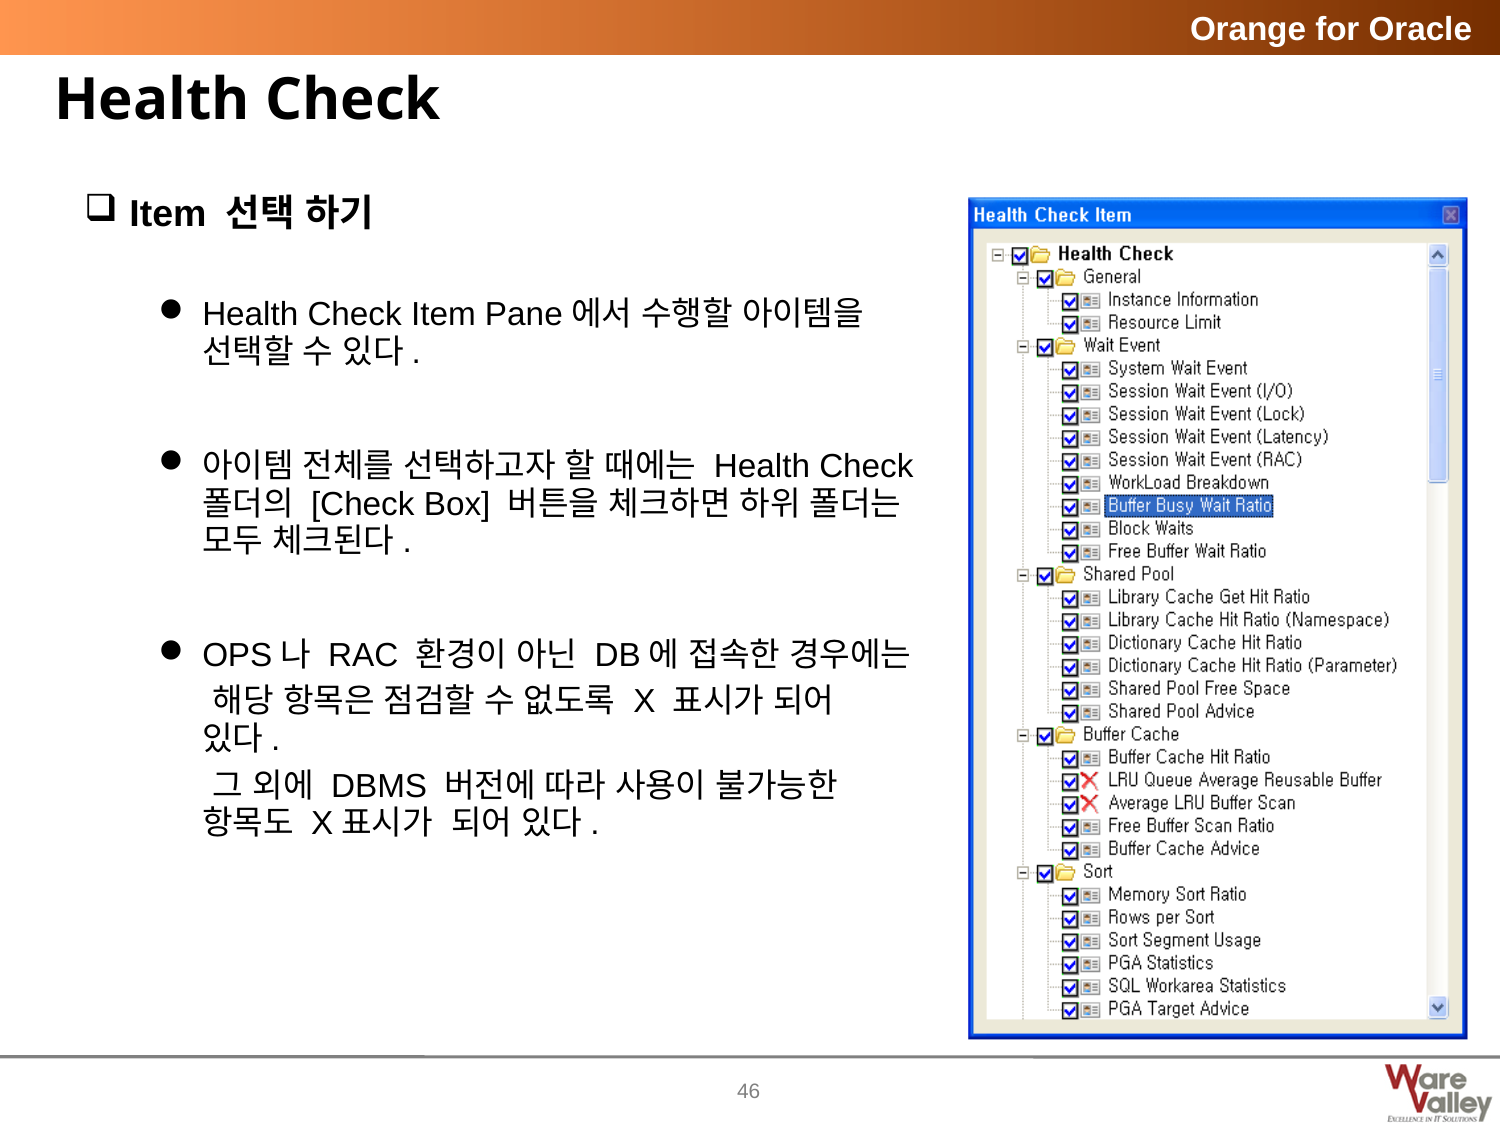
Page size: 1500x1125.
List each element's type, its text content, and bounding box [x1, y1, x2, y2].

picture [1376, 1060, 1500, 1125]
list Item 선택 하기 Health Check Item Pane에서 수행할 아이템을 선택할 수 있다. 아이템 전체를 선택하고자 할 때에는 Health Check 폴더의 [Check Box] 버튼을 체크하면 하위 폴더는 모두 체크된다. OPS나 RAC 환경이 아닌 DB에 접속한 경우에는 해당 항목은 점검할 수 없도록 X 표시가 되어 있다. 그 외에 DBMS 버전에 따라 사용이 불가능한 항목도 X표시가 되어 있다. [69, 184, 1459, 1012]
picture [967, 196, 1469, 1041]
title Health Check [39, 54, 1461, 150]
